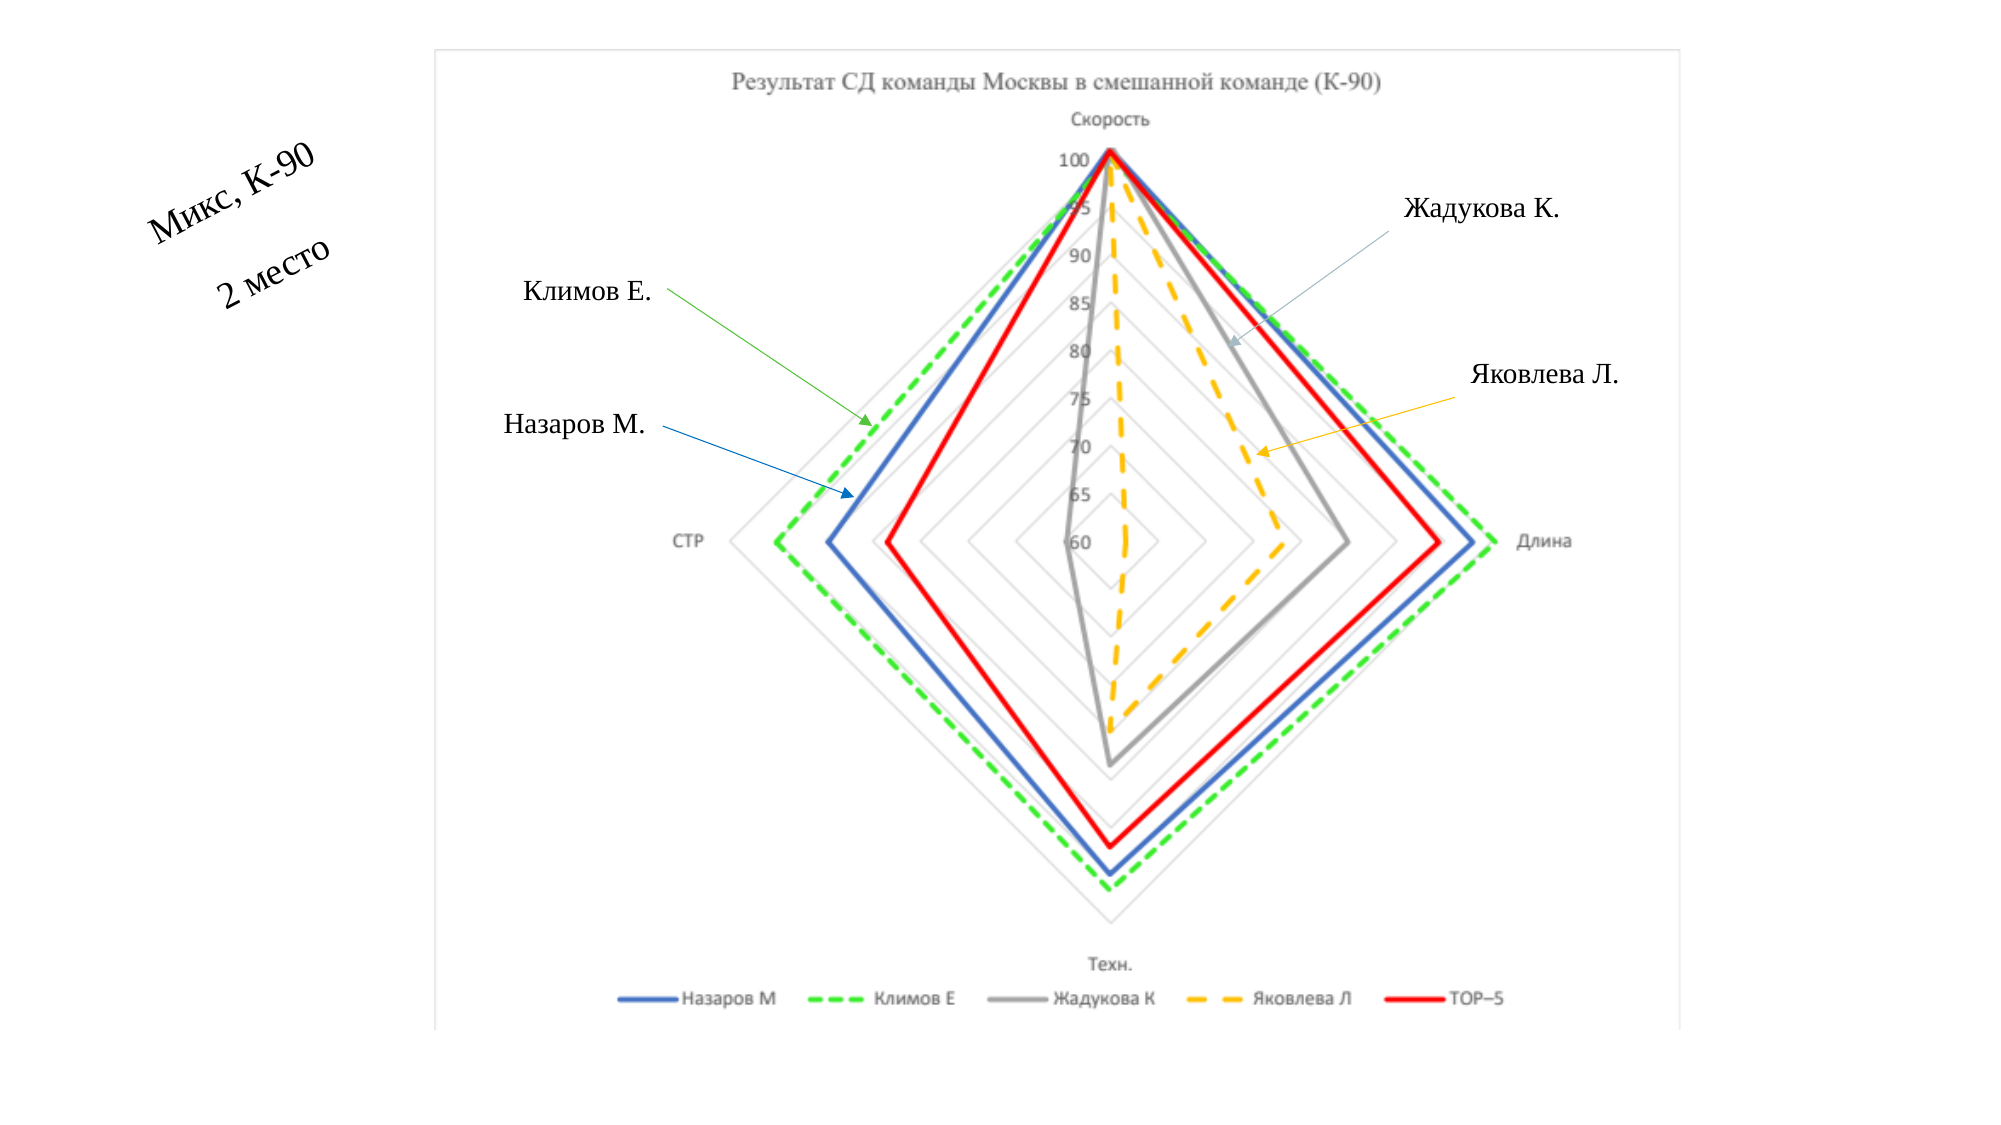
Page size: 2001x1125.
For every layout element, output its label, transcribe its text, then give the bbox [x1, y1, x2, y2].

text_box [1256, 397, 1455, 455]
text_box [667, 288, 873, 426]
text_box Микс, К-90 2 место [123, 114, 380, 345]
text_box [662, 425, 855, 498]
picture [434, 49, 1681, 1030]
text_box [1227, 230, 1389, 347]
